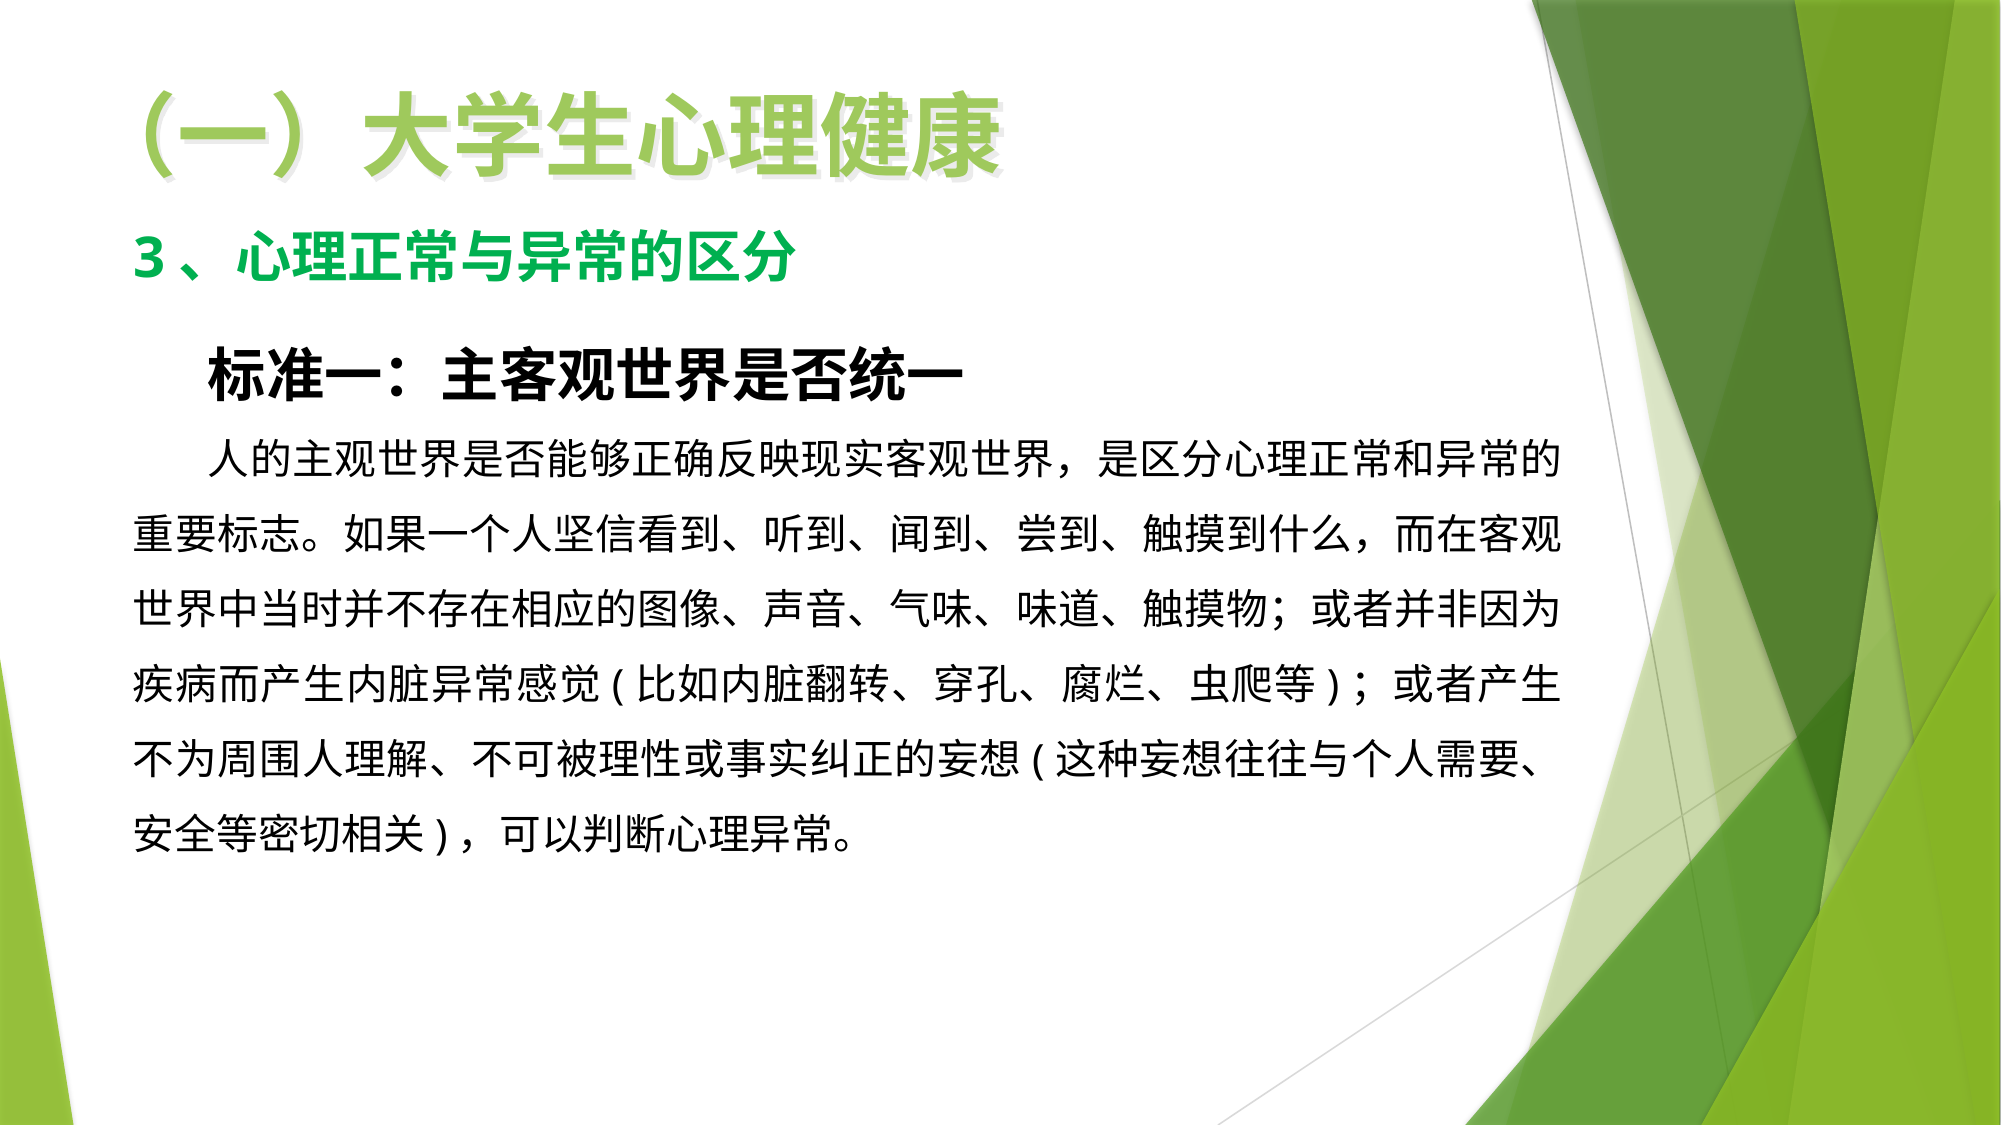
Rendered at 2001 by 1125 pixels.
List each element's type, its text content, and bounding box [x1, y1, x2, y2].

text_box （一）大学生心理健康 [70, 82, 1544, 183]
text_box 标准一：主客观世界是否统一 人的主观世界是否能够正确反映现实客观世界，是区分心理正常和异常的重要标志。如果一个人坚信看到、听到、闻到、尝到、触摸到什么，而在客观世界中当时并不存在相应的图像、声音、气味、味道、触摸物；或者并非因为疾病而产生内脏异常感觉(比如内脏翻转、穿孔、腐烂、虫爬等)；或者产生不为周围人理解、不可被理性或事实纠正的妄想(这种妄想往往与个人需要、安全等密切相关)，可以判断心理异常。 [118, 295, 1578, 971]
text_box 3、心理正常与异常的区分 [118, 212, 1027, 295]
